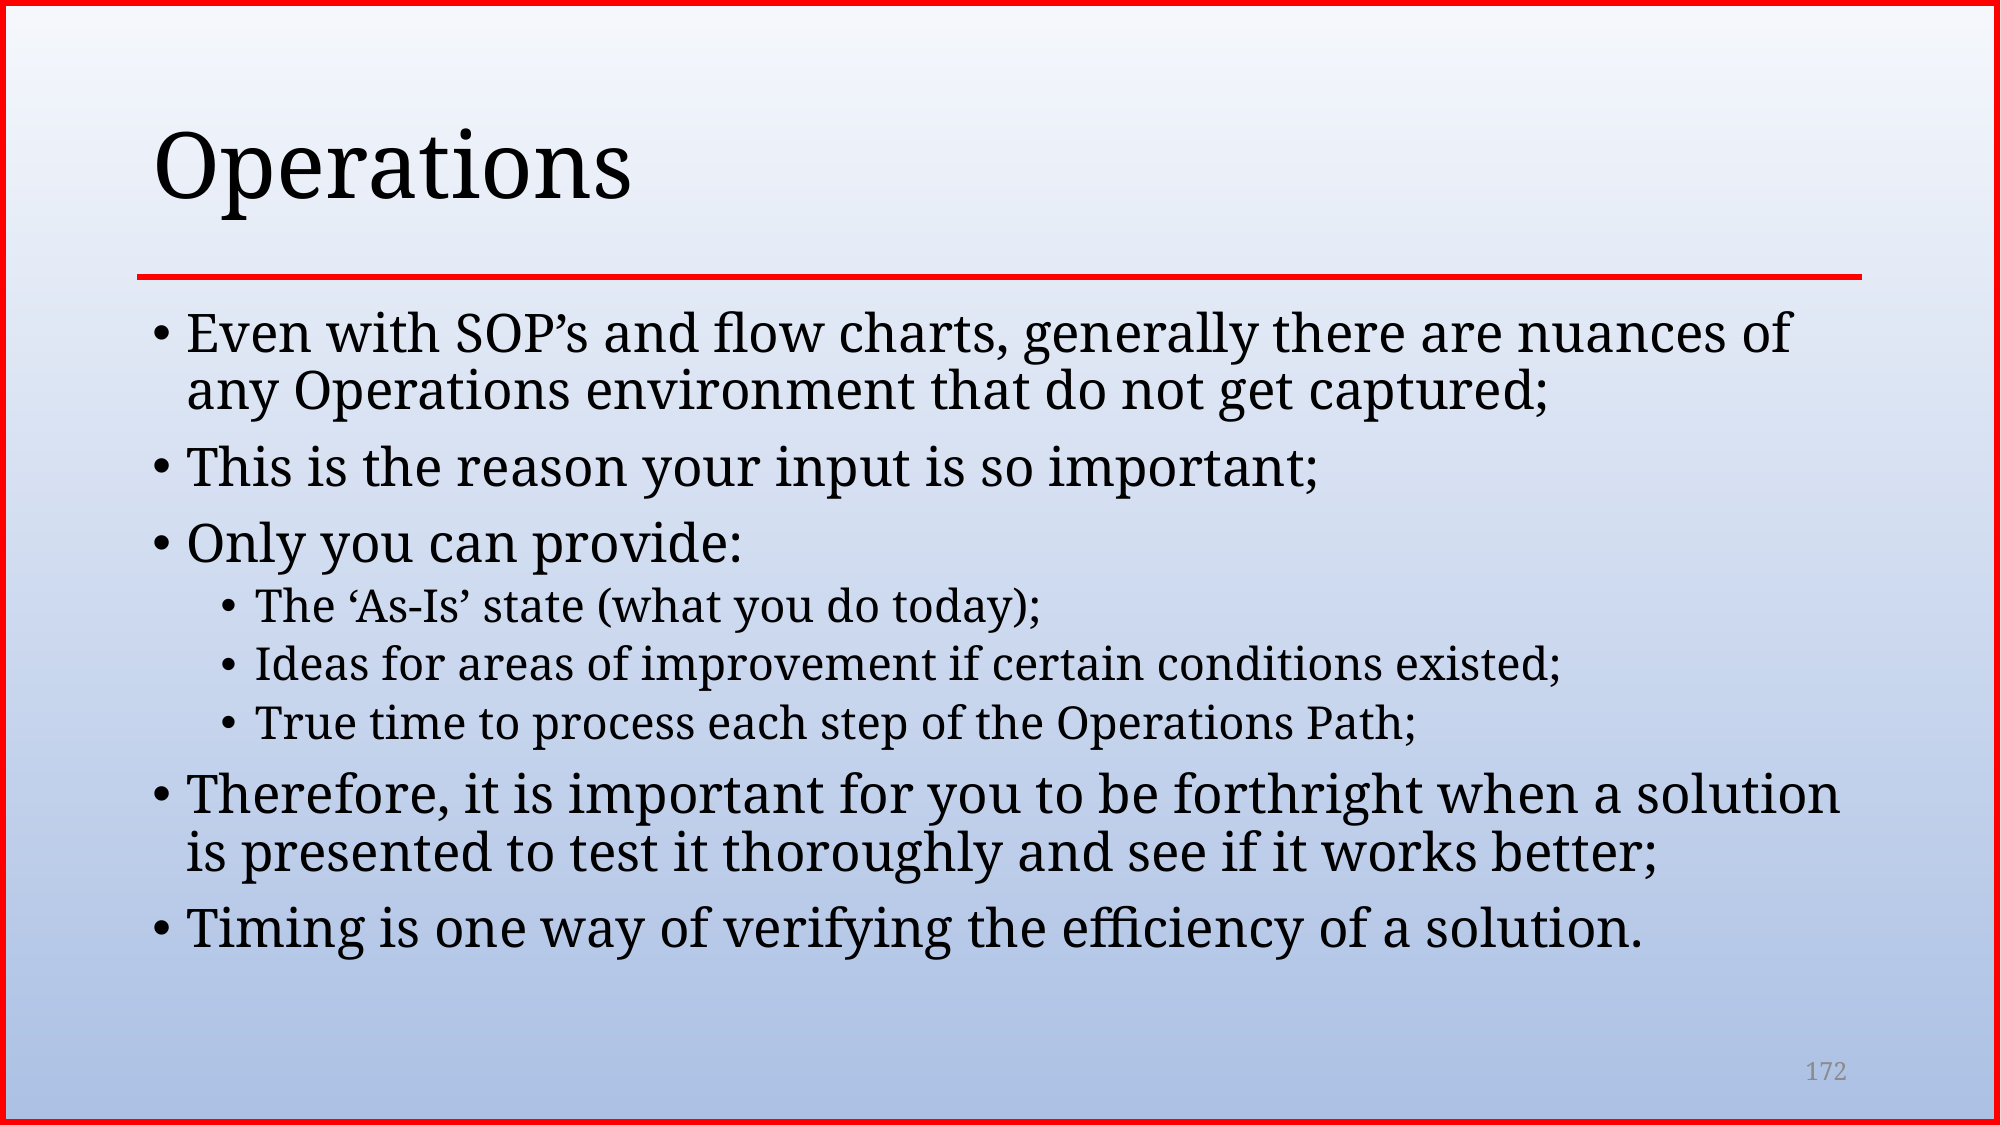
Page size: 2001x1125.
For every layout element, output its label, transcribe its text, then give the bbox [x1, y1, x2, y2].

slide_number 172 [1412, 1042, 1863, 1103]
title Operations [137, 59, 1863, 278]
list Even with SOP’s and flow charts, generally there are nuances of any Operations environment that do not get captured; This is the reason your input is so important; Only you can provide: The ‘As-Is’ state (what you do today); Ideas for areas of improvement if certain conditions existed; True time to process each step of the Operations Path; Therefore, it is important for you to be forthright when a solution is presented to test it thoroughly and see if it works better; Timing is one way of verifying the efficiency of a solution. [137, 299, 1863, 1014]
